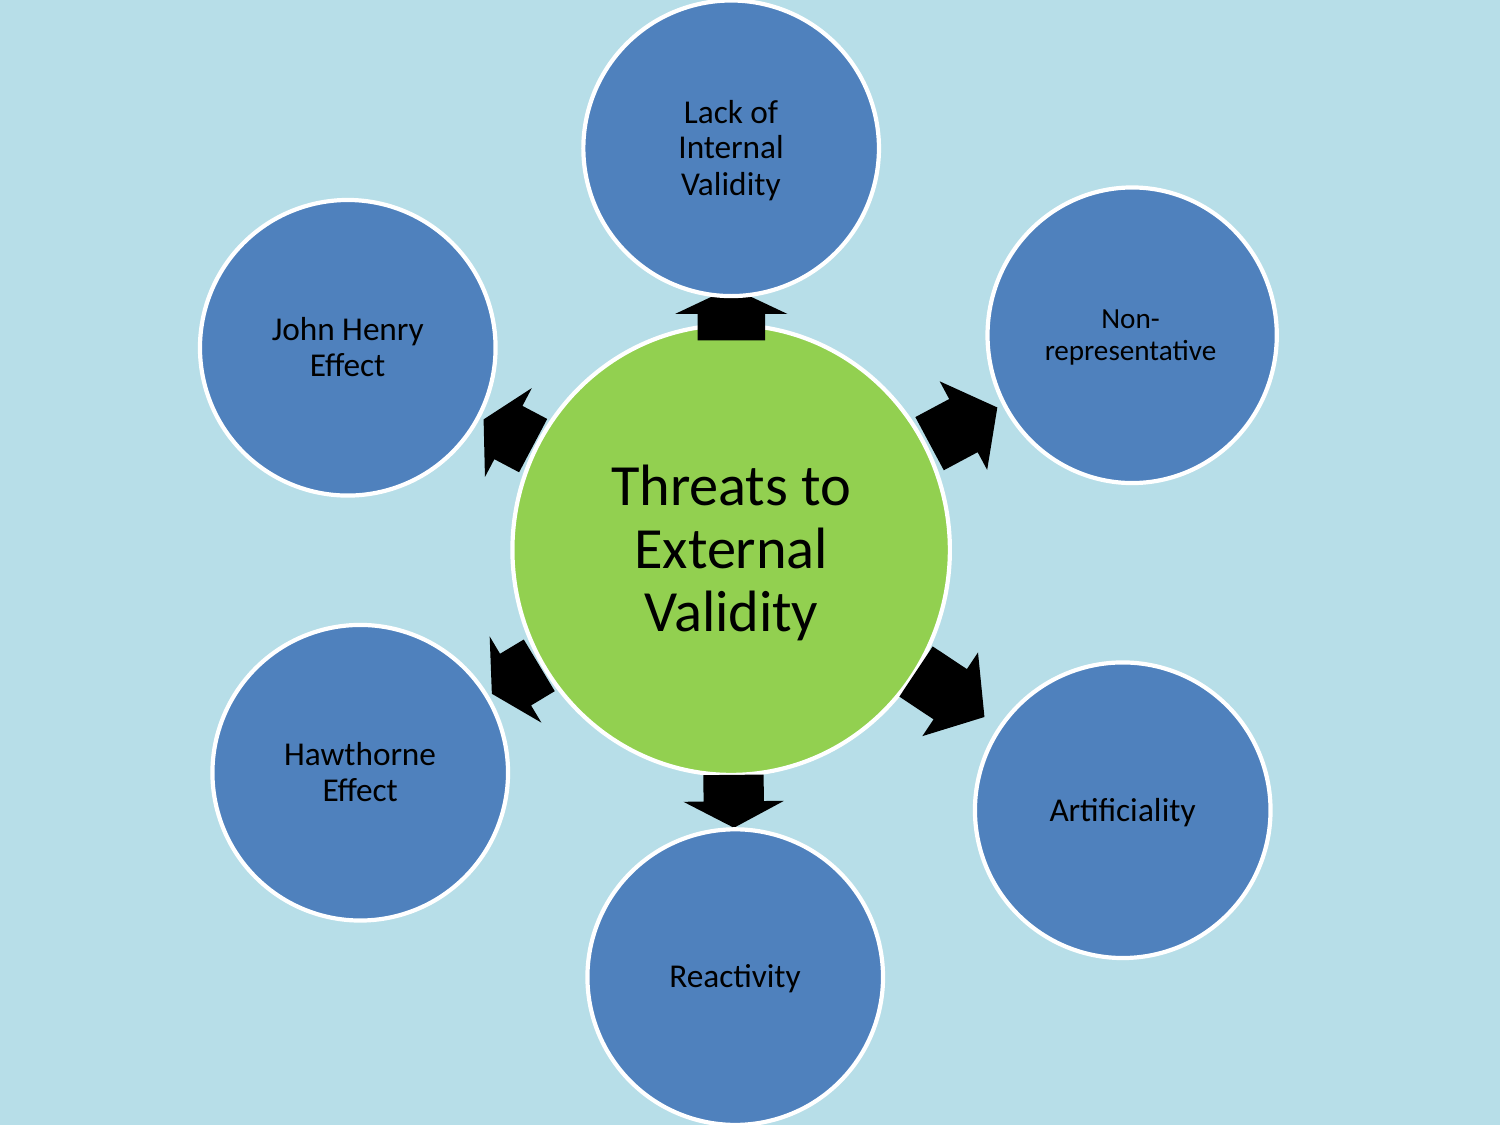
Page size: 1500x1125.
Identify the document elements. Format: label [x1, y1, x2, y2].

text_box [0, 0, 1463, 1125]
